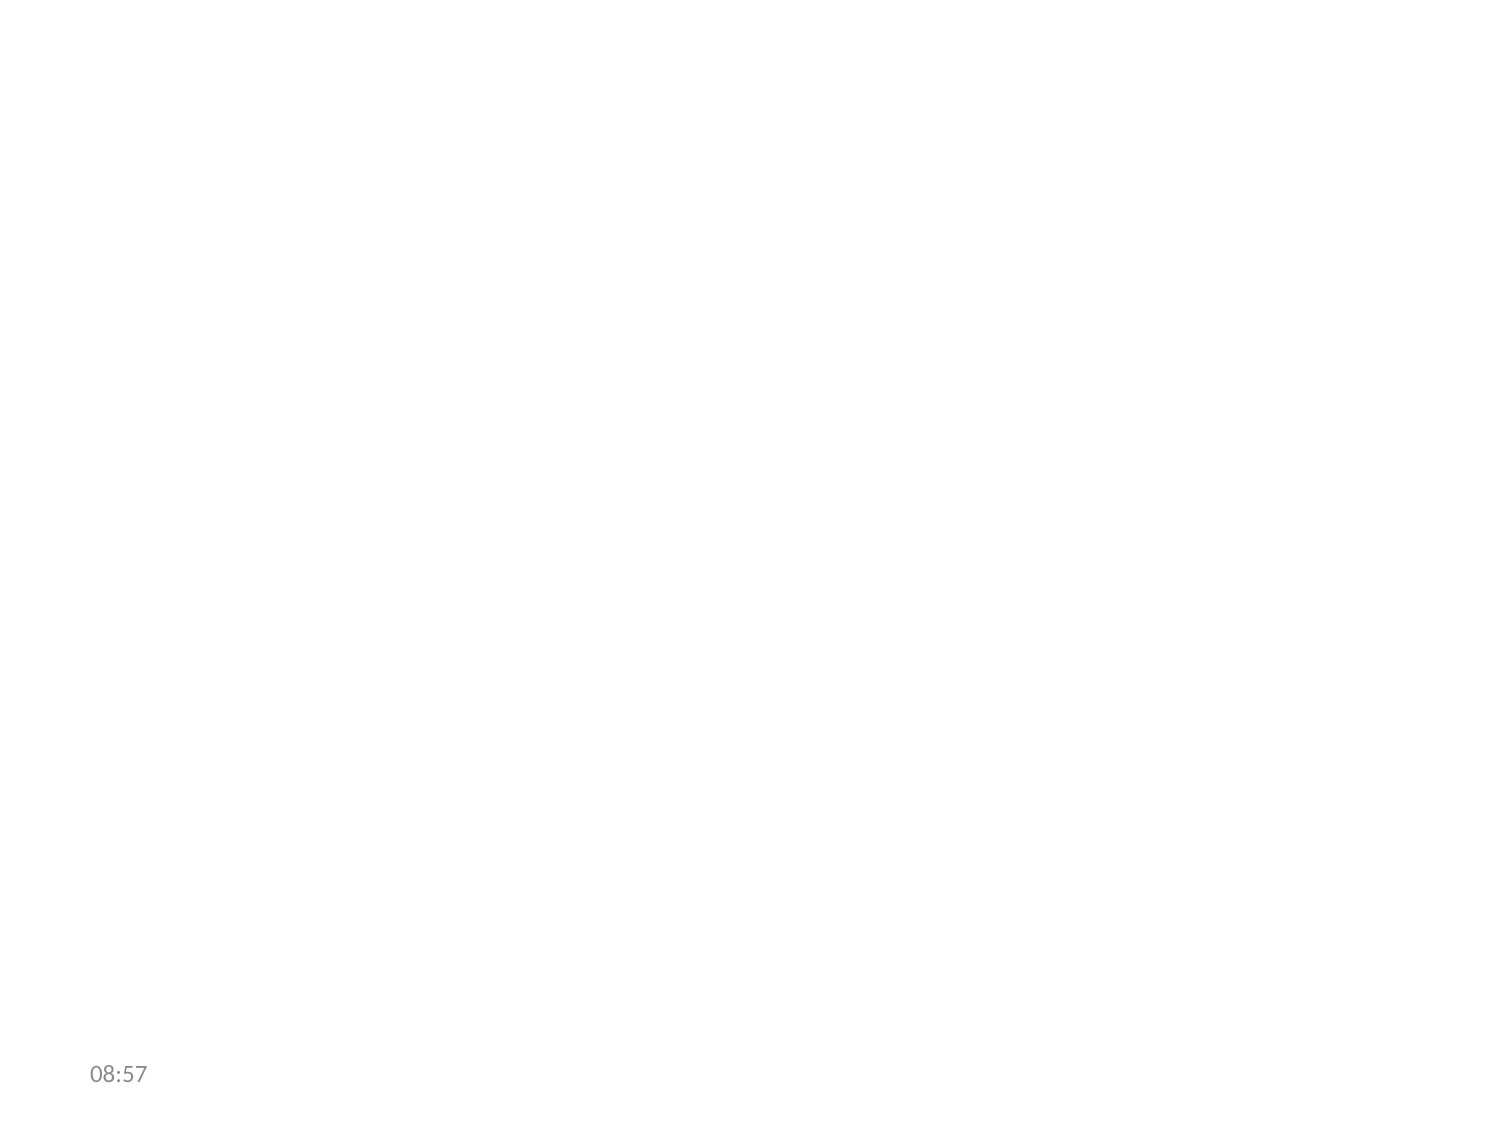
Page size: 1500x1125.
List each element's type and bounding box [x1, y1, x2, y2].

slide_number [75, 1042, 425, 1103]
